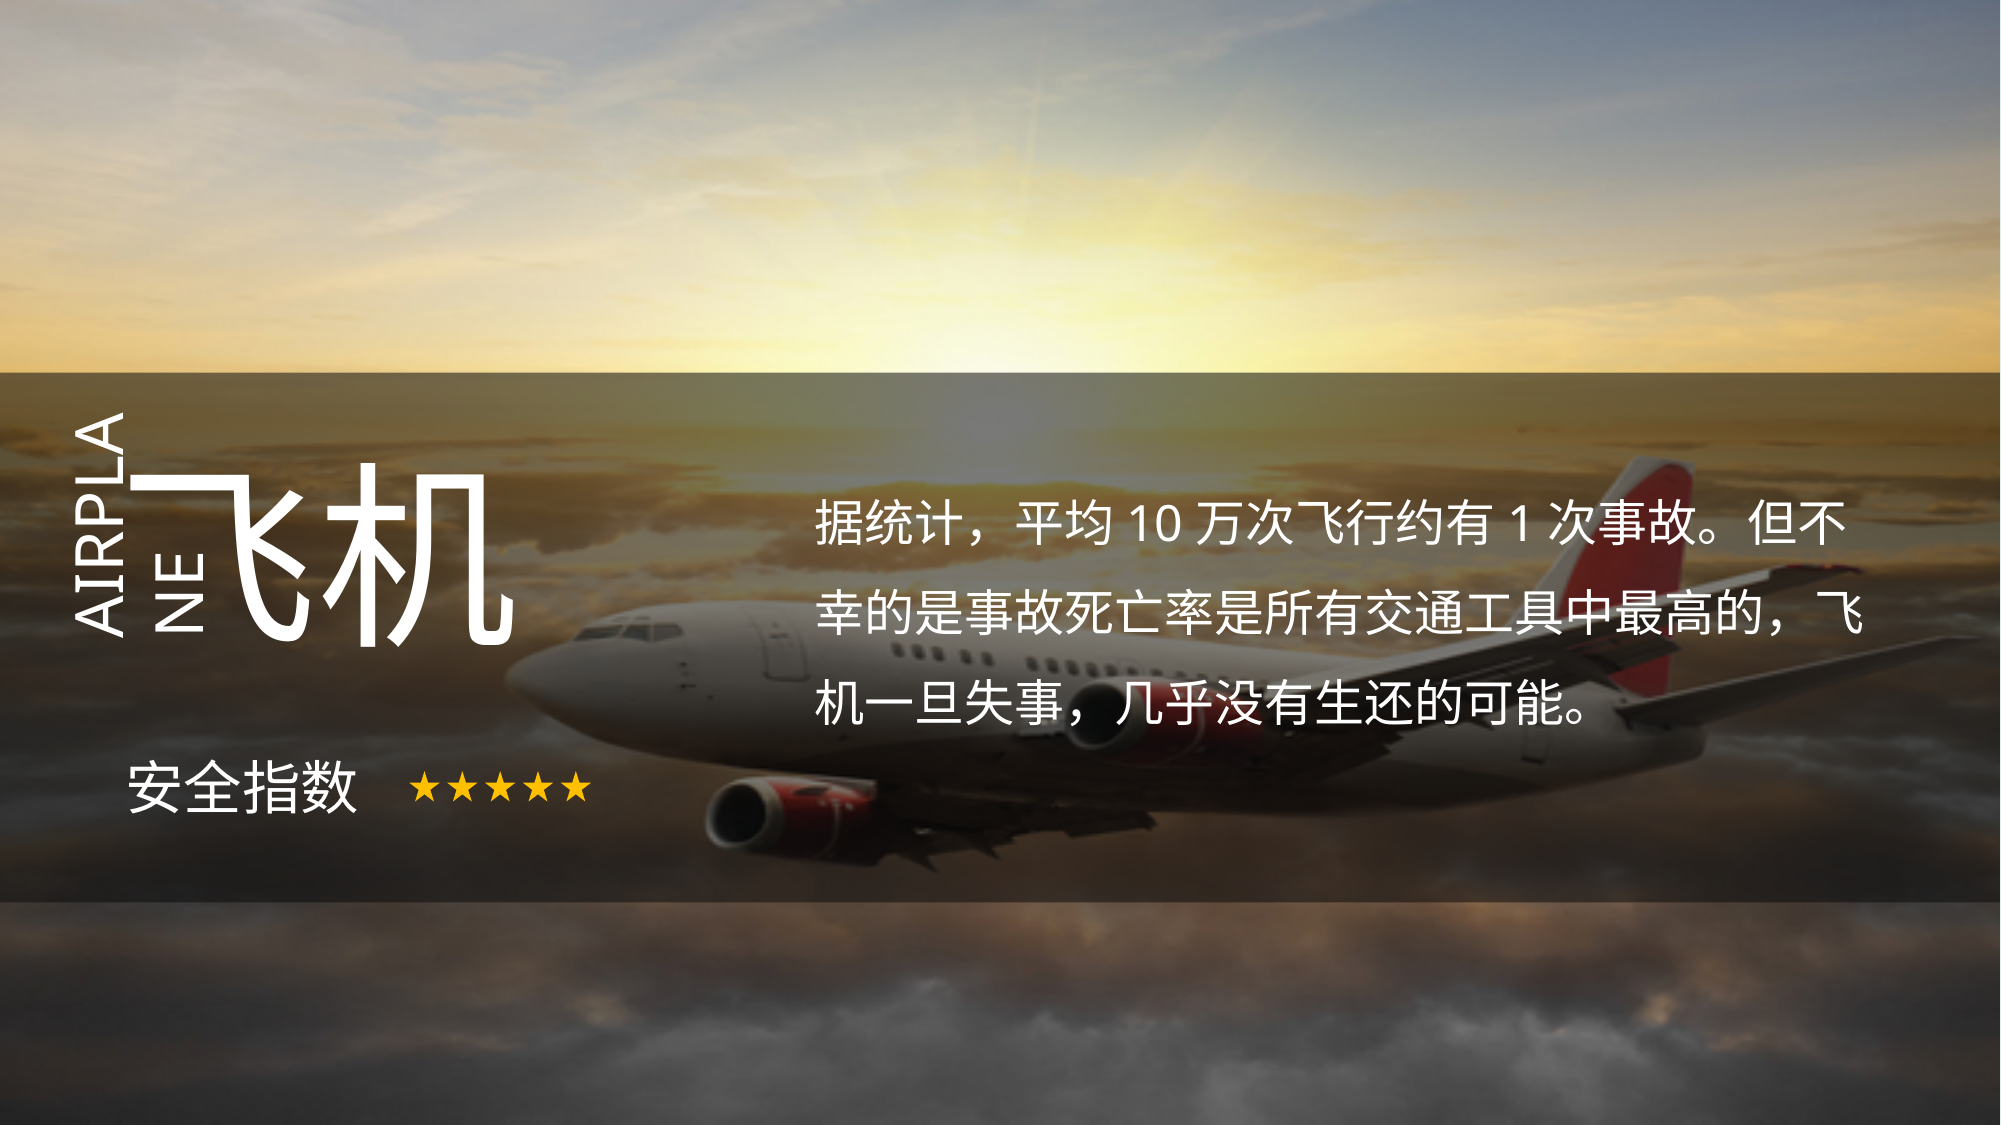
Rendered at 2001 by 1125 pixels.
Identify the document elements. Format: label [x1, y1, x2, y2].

picture [0, 0, 2000, 1125]
text_box [111, 743, 592, 830]
